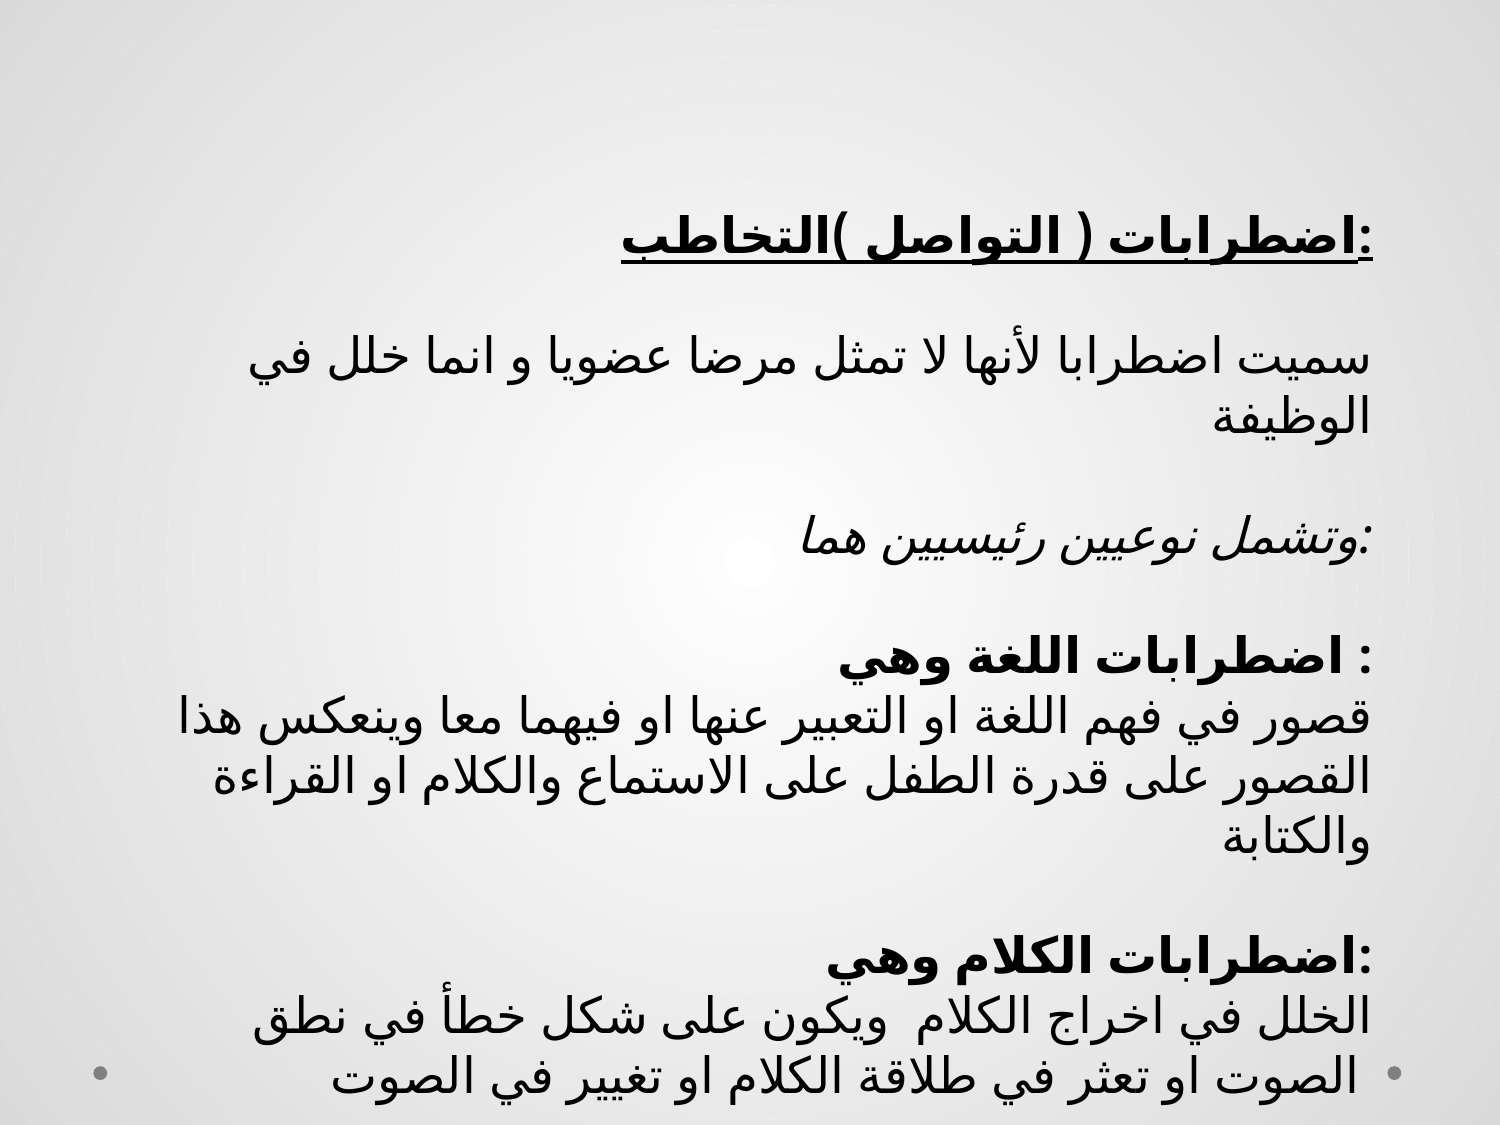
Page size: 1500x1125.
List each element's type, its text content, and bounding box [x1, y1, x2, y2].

text_box اضطرابات ( التواصل )التخاطب: سميت اضطرابا لأنها لا تمثل مرضا عضويا و انما خلل في الوظيفة وتشمل نوعيين رئيسيين هما: اضطرابات اللغة وهي : قصور في فهم اللغة او التعبير عنها او فيهما معا وينعكس هذا القصور على قدرة الطفل على الاستماع والكلام او القراءة والكتابة اضطرابات الكلام وهي: الخلل في اخراج الكلام ويكون على شكل خطأ في نطق الصوت او تعثر في طلاقة الكلام او تغيير في الصوت [112, 196, 1388, 1125]
